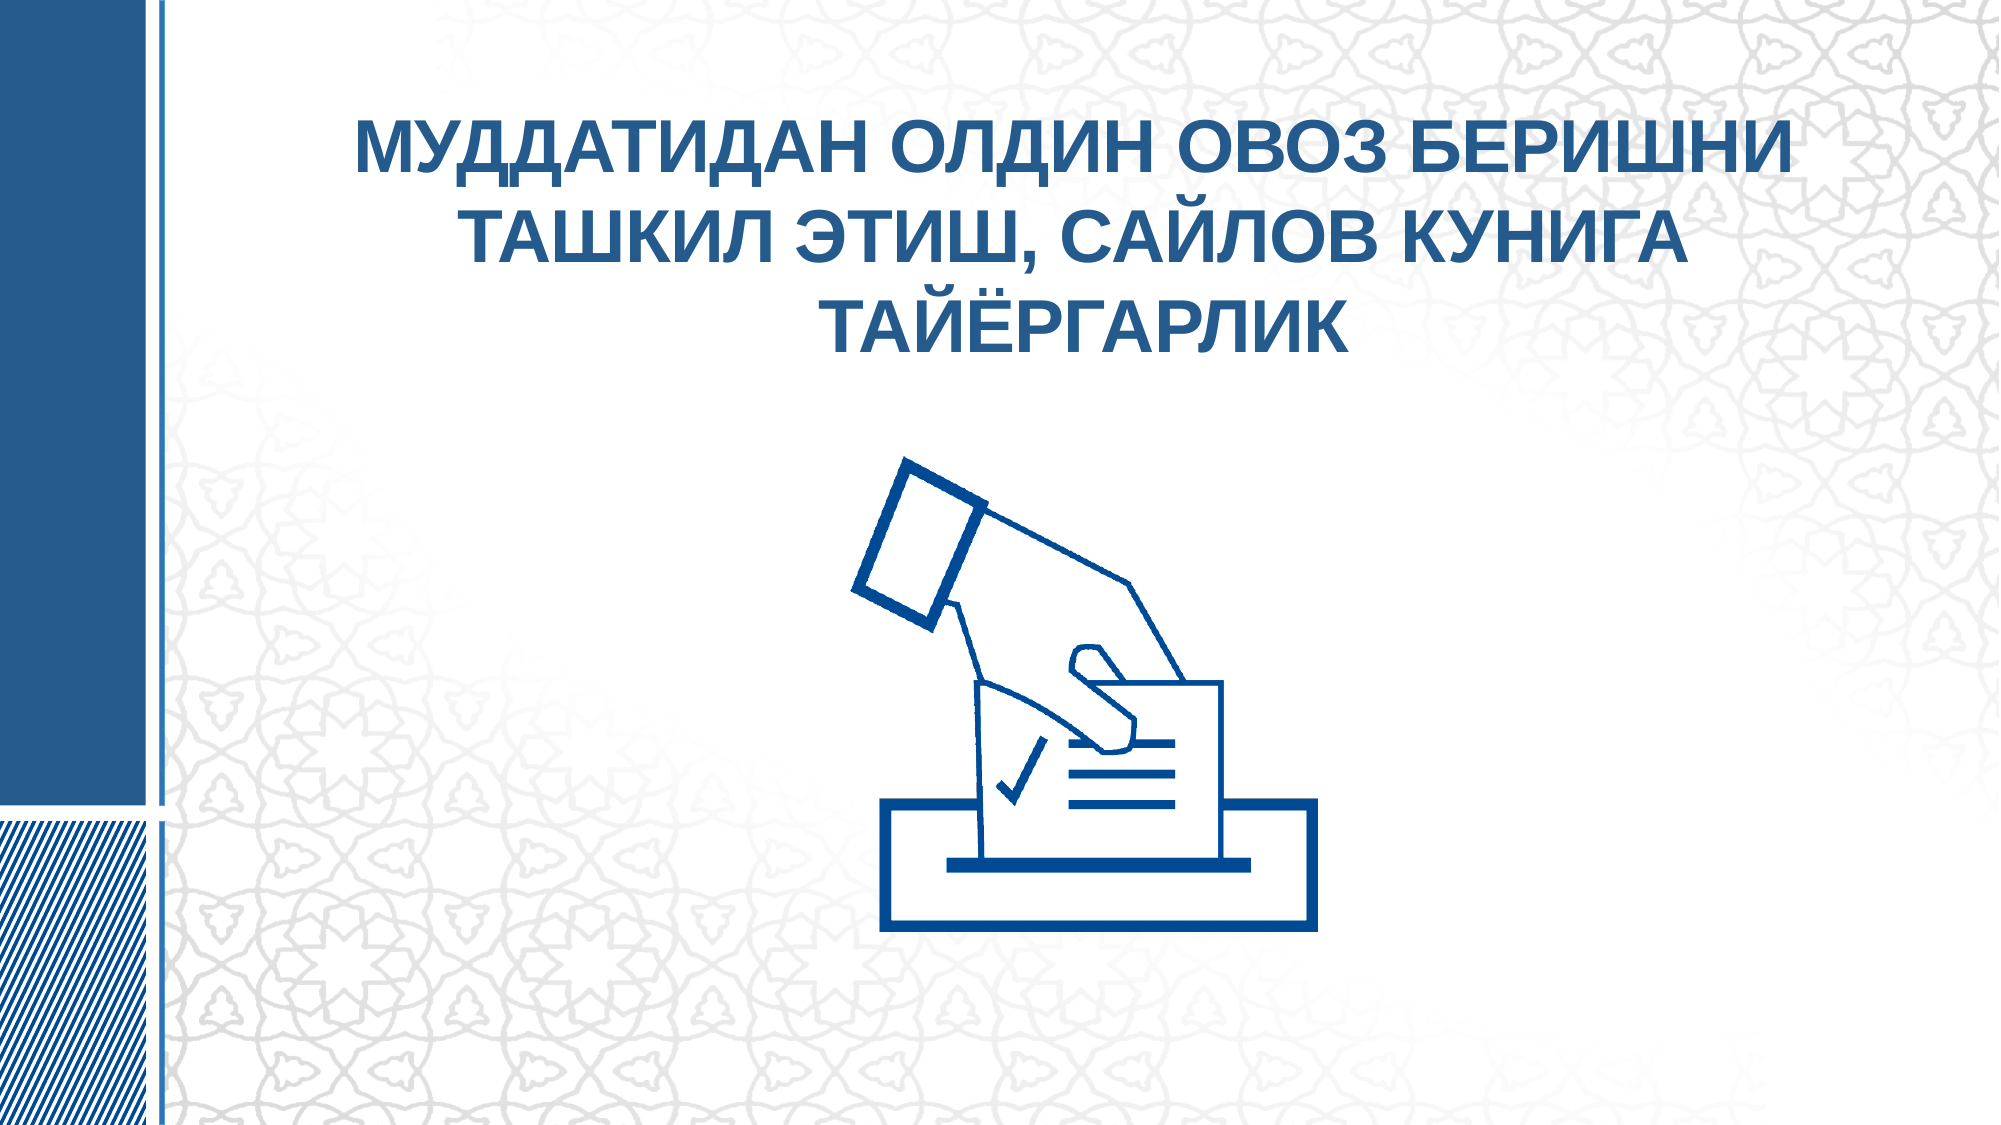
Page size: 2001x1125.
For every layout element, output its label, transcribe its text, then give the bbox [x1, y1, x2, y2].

text_box [159, 821, 164, 1125]
picture [164, 0, 1999, 1125]
text_box [159, 0, 165, 806]
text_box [0, 821, 146, 1125]
text_box [0, 0, 146, 806]
text_box МУДДАТИДАН ОЛДИН ОВОЗ БЕРИШНИ ТАШКИЛ ЭТИШ, САЙЛОВ КУНИГА ТАЙЁРГАРЛИК [169, 0, 435, 217]
